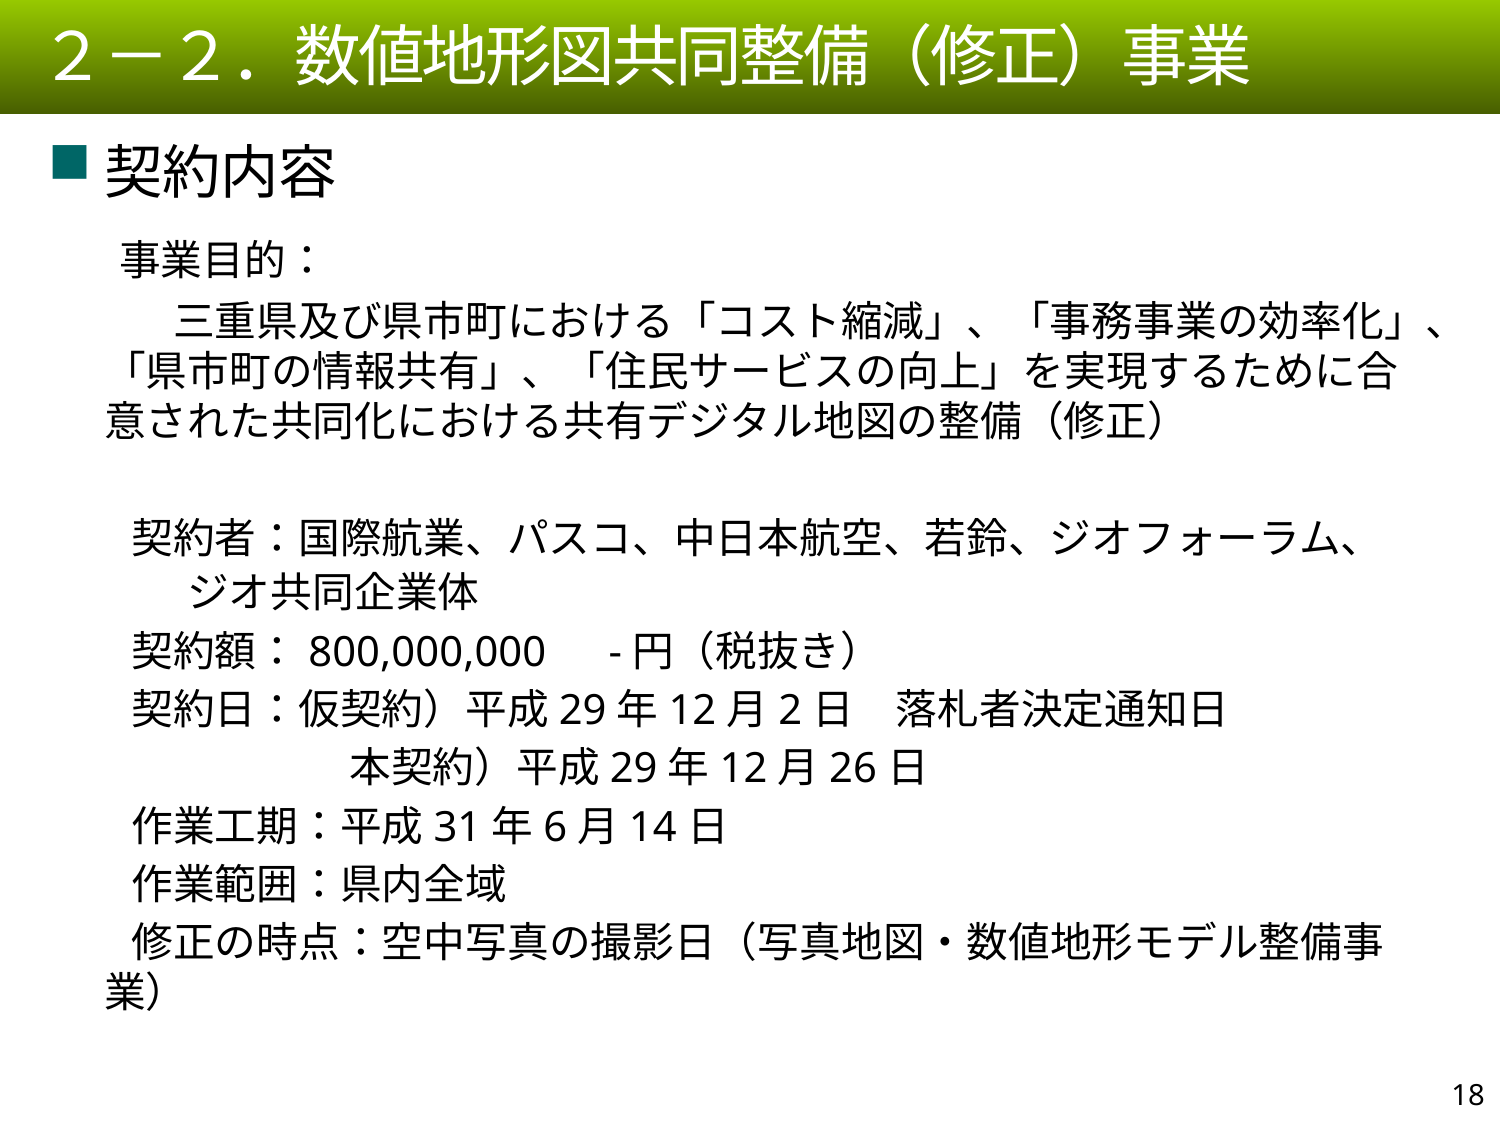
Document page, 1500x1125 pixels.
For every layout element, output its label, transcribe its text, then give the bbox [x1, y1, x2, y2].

text_box ２－２．数値地形図共同整備（修正）事業 [25, 12, 1471, 96]
slide_number 17 [1149, 1068, 1500, 1125]
text_box 契約内容 事業目的： 三重県及び県市町における「コスト縮減」、「事務事業の効率化」、「県市町の情報共有」、「住民サービスの向上」を実現するために合意された共同化における共有デジタル地図の整備（修正） 契約者：国際航業、パスコ、中日本航空、若鈴、ジオフォーラム、 ジオ共同企業体 契約額：800,000,000 -円（税抜き） 契約日：仮契約）平成29年12月2日 落札者決定通知日 本契約）平成29年12月26日 作業工期：平成31年6月14日 作業範囲：県内全域 修正の時点：空中写真の撮影日（写真地図・数値地形モデル整備事業） [32, 127, 1455, 1064]
